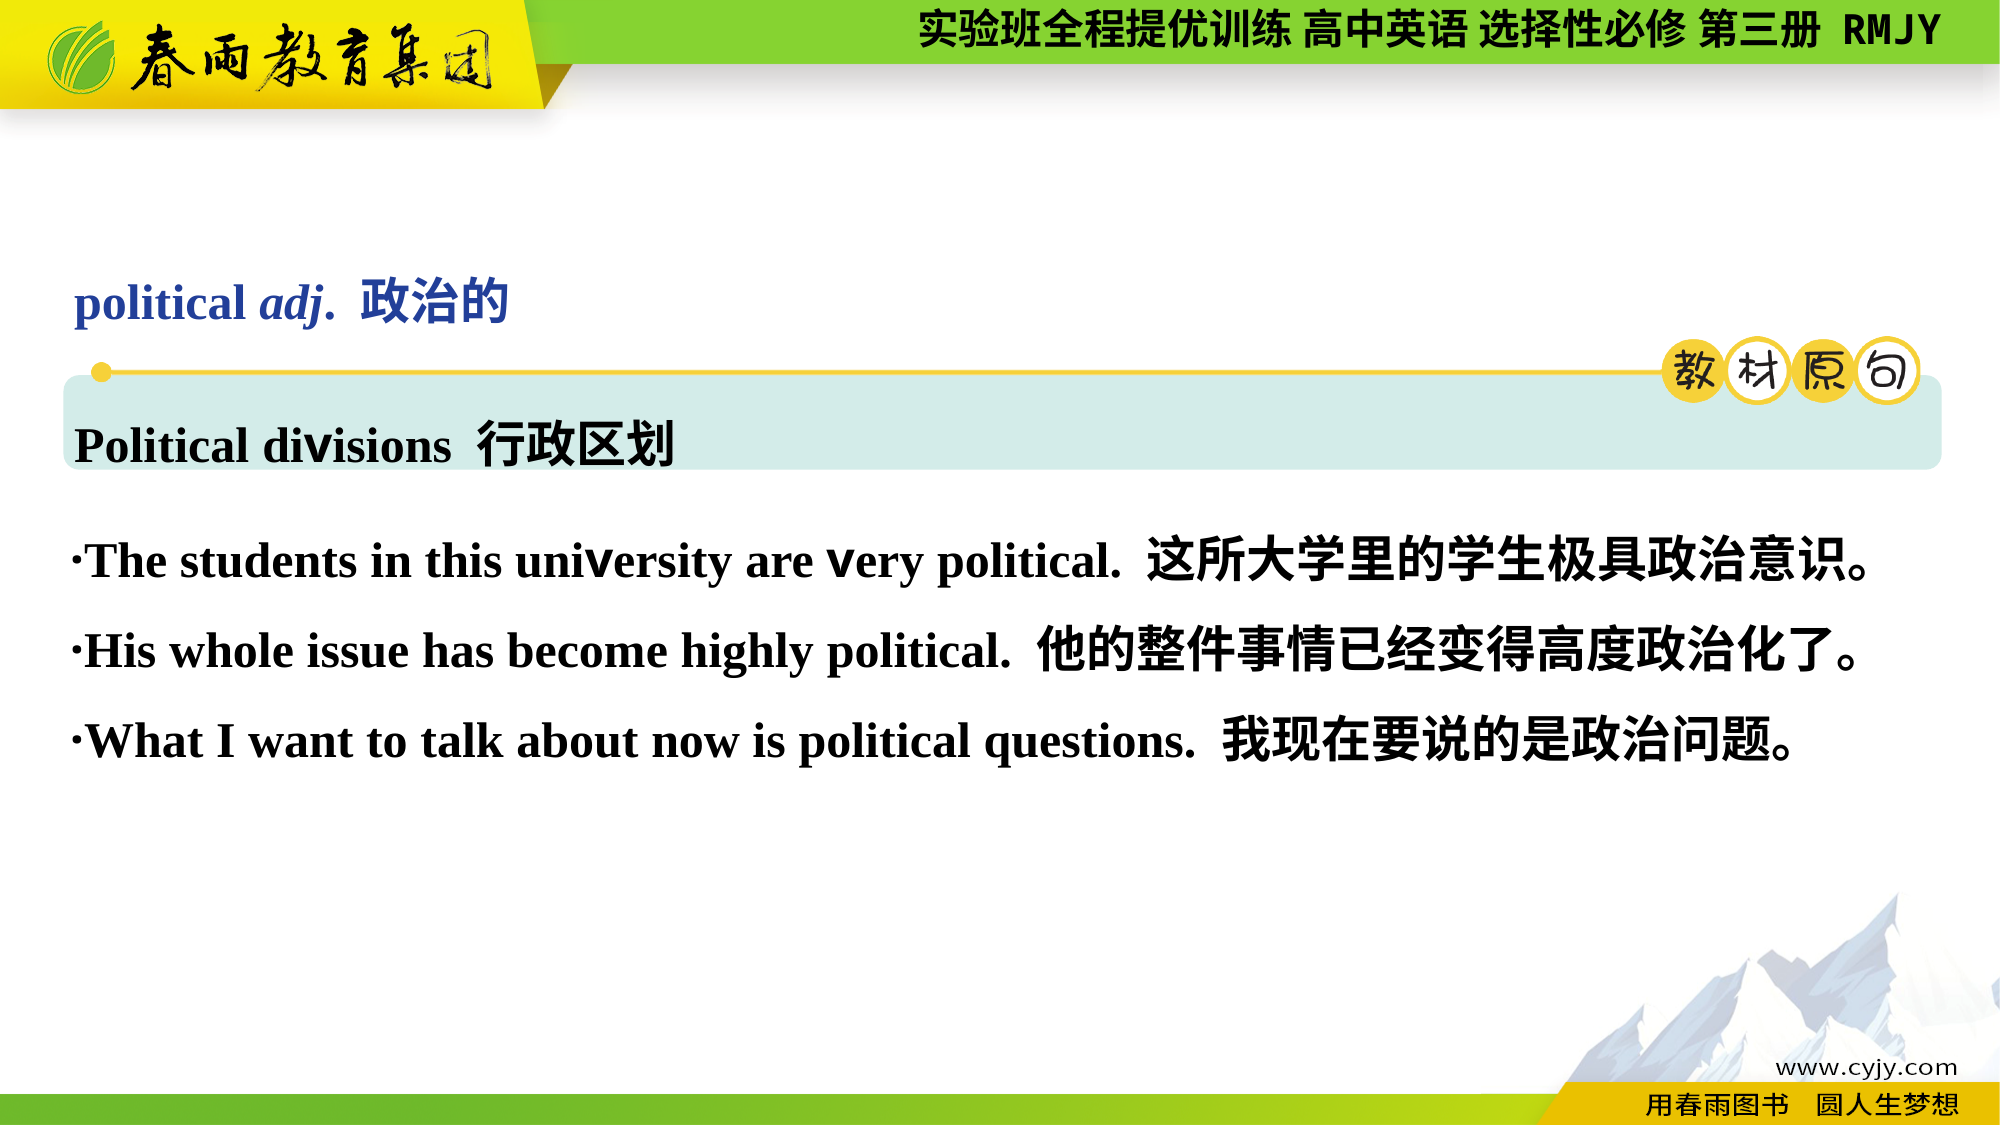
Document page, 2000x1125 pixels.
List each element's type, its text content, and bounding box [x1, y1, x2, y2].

list political adj. 政治的 [59, 231, 1944, 327]
text_box ·The students in this university are very political. 这所大学里的学生极具政治意识。 ·His whole issue has become highly political. 他的整件事情已经变得高度政治化了。 ·What I want to talk about now is political questions. 我现在要说的是政治问题。 [54, 490, 1939, 775]
picture [0, 0, 2000, 1125]
text_box Political divisions 行政区划 [59, 375, 1944, 481]
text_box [90, 335, 1921, 435]
